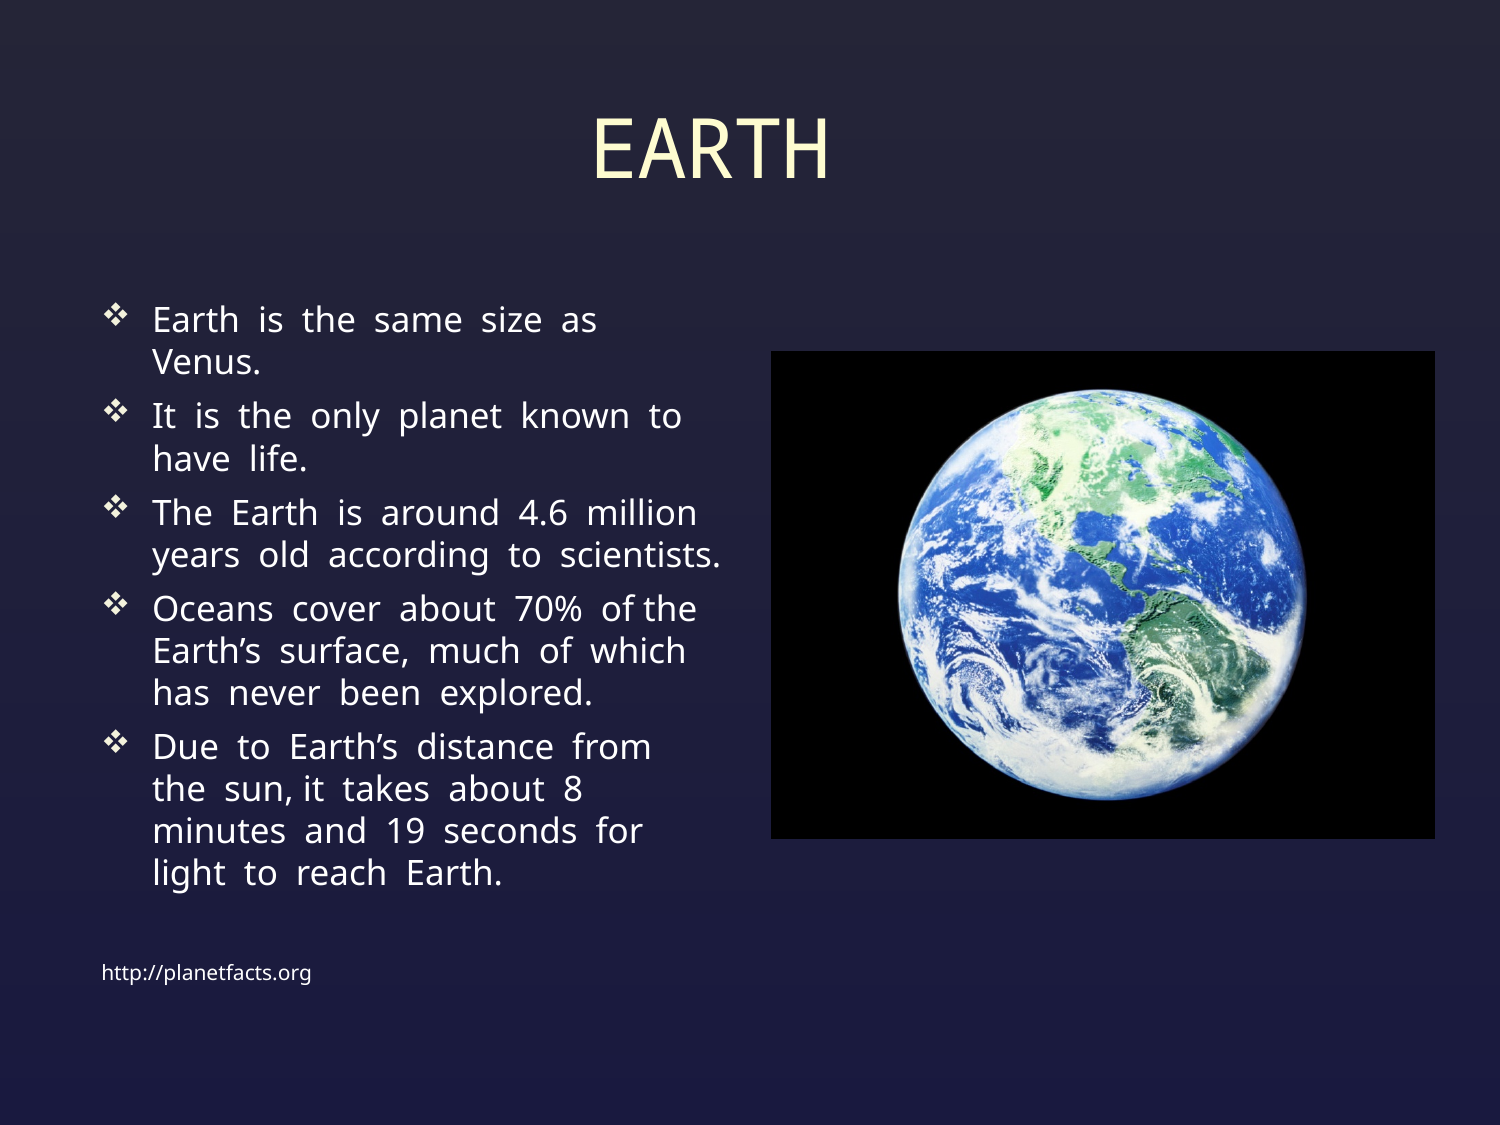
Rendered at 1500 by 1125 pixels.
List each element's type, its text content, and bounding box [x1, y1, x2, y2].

list Earth is the same size as Venus. It is the only planet known to have life. The Earth is around 4.6 million years old according to scientists. Oceans cover about 70% of the Earth’s surface, much of which has never been explored. Due to Earth’s distance from the sun, it takes about 8 minutes and 19 seconds for light to reach Earth. http://planetfacts.org [76, 290, 739, 1033]
title EARTH [575, 87, 1500, 238]
picture [770, 351, 1436, 840]
